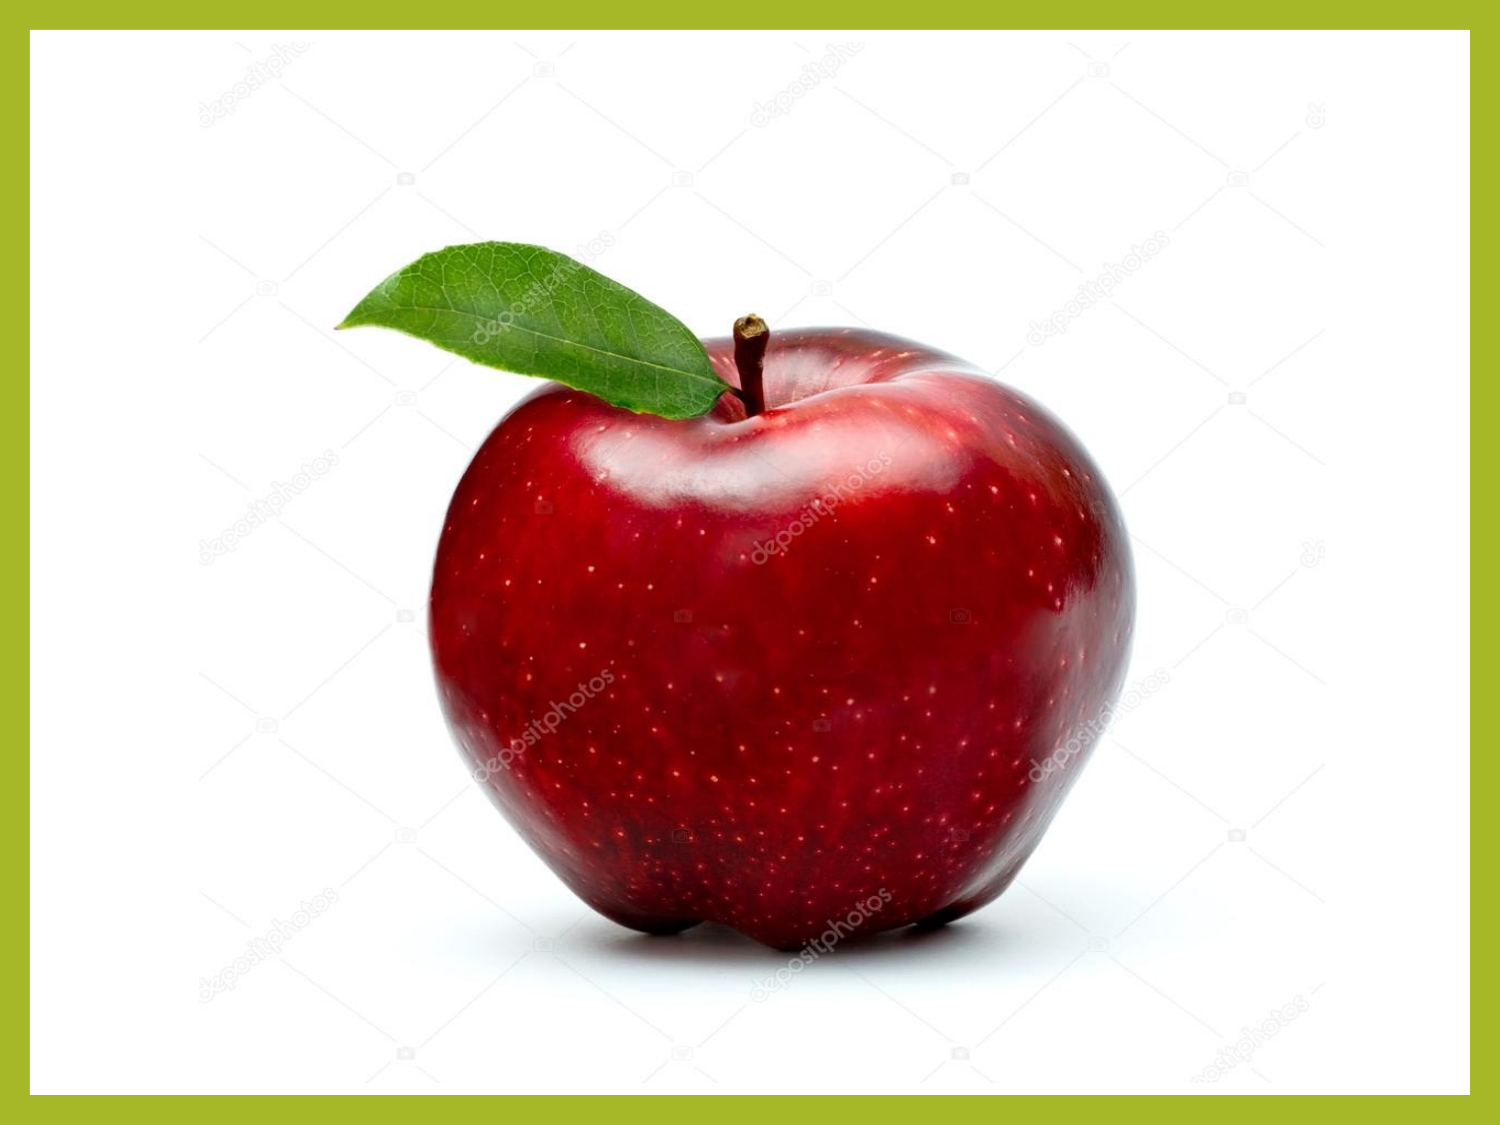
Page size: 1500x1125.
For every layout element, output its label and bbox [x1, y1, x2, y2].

picture [198, 42, 1325, 1083]
